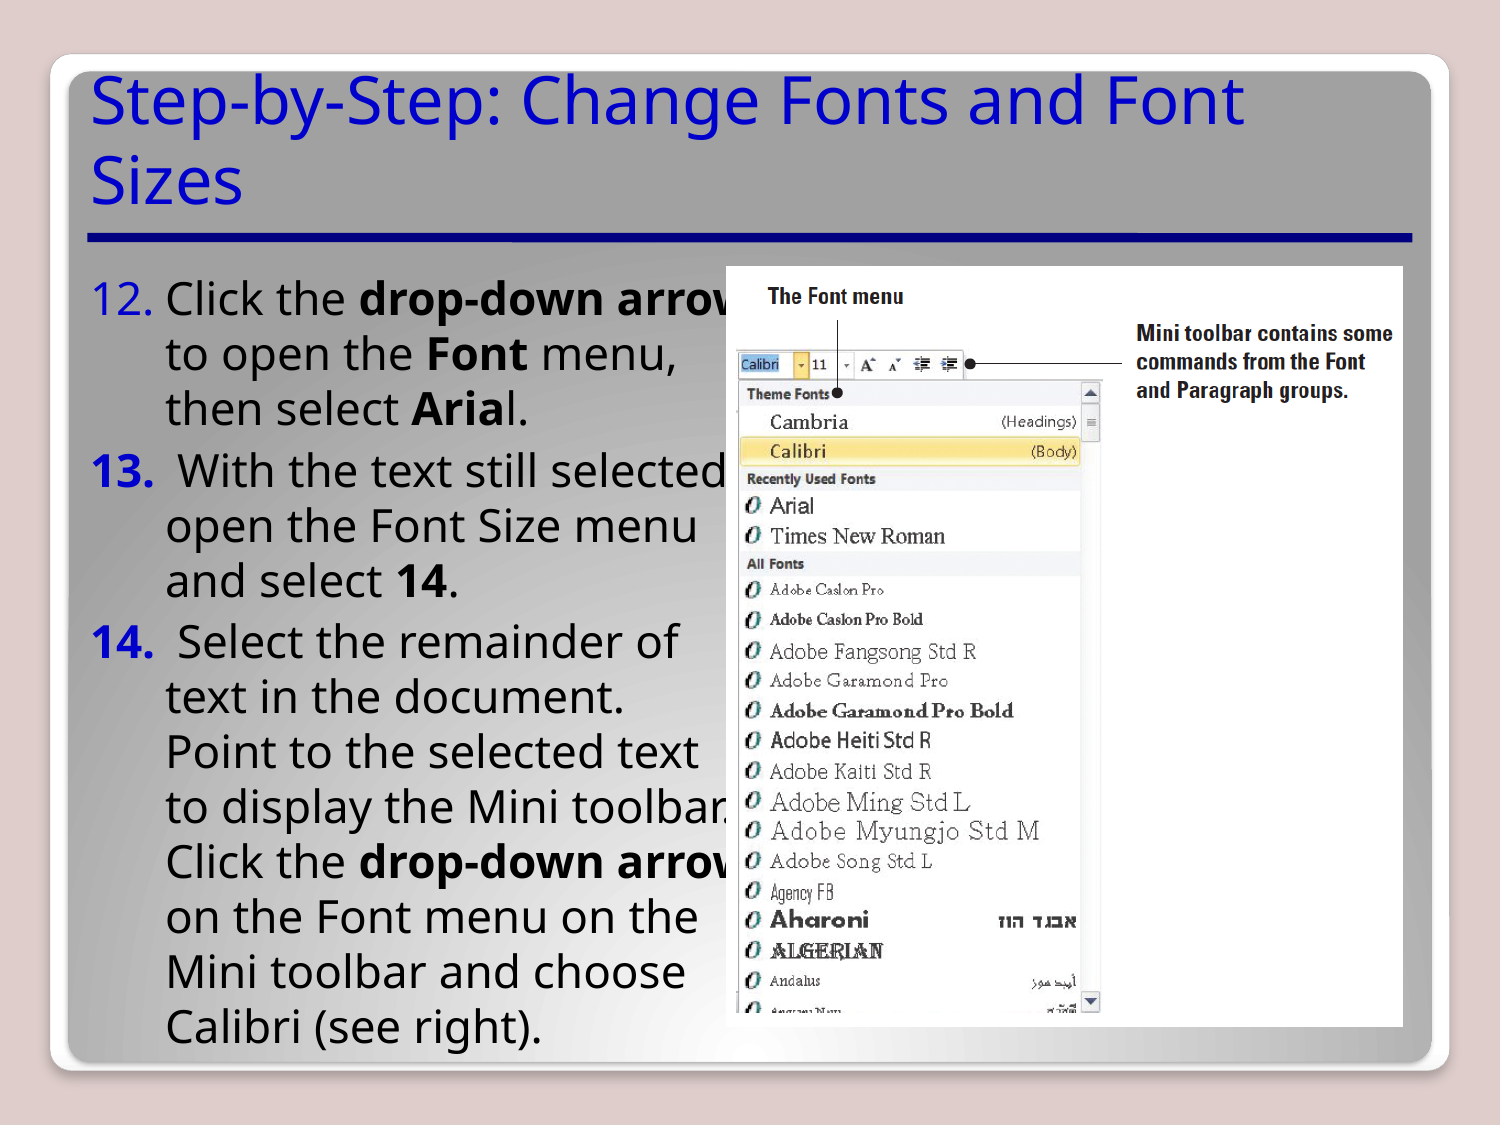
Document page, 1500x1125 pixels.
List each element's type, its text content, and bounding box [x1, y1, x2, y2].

list Click the drop-down arrow to open the Font menu, then select Arial. With the text still selected, open the Font Size menu and select 14. Select the remainder of text in the document. Point to the selected text to display the Mini toolbar. Click the drop-down arrow on the Font menu on the Mini toolbar and choose Calibri (see right). [74, 262, 1426, 1063]
title Step-by-Step: Change Fonts and Font Sizes [74, 74, 1426, 226]
picture [726, 266, 1404, 1027]
